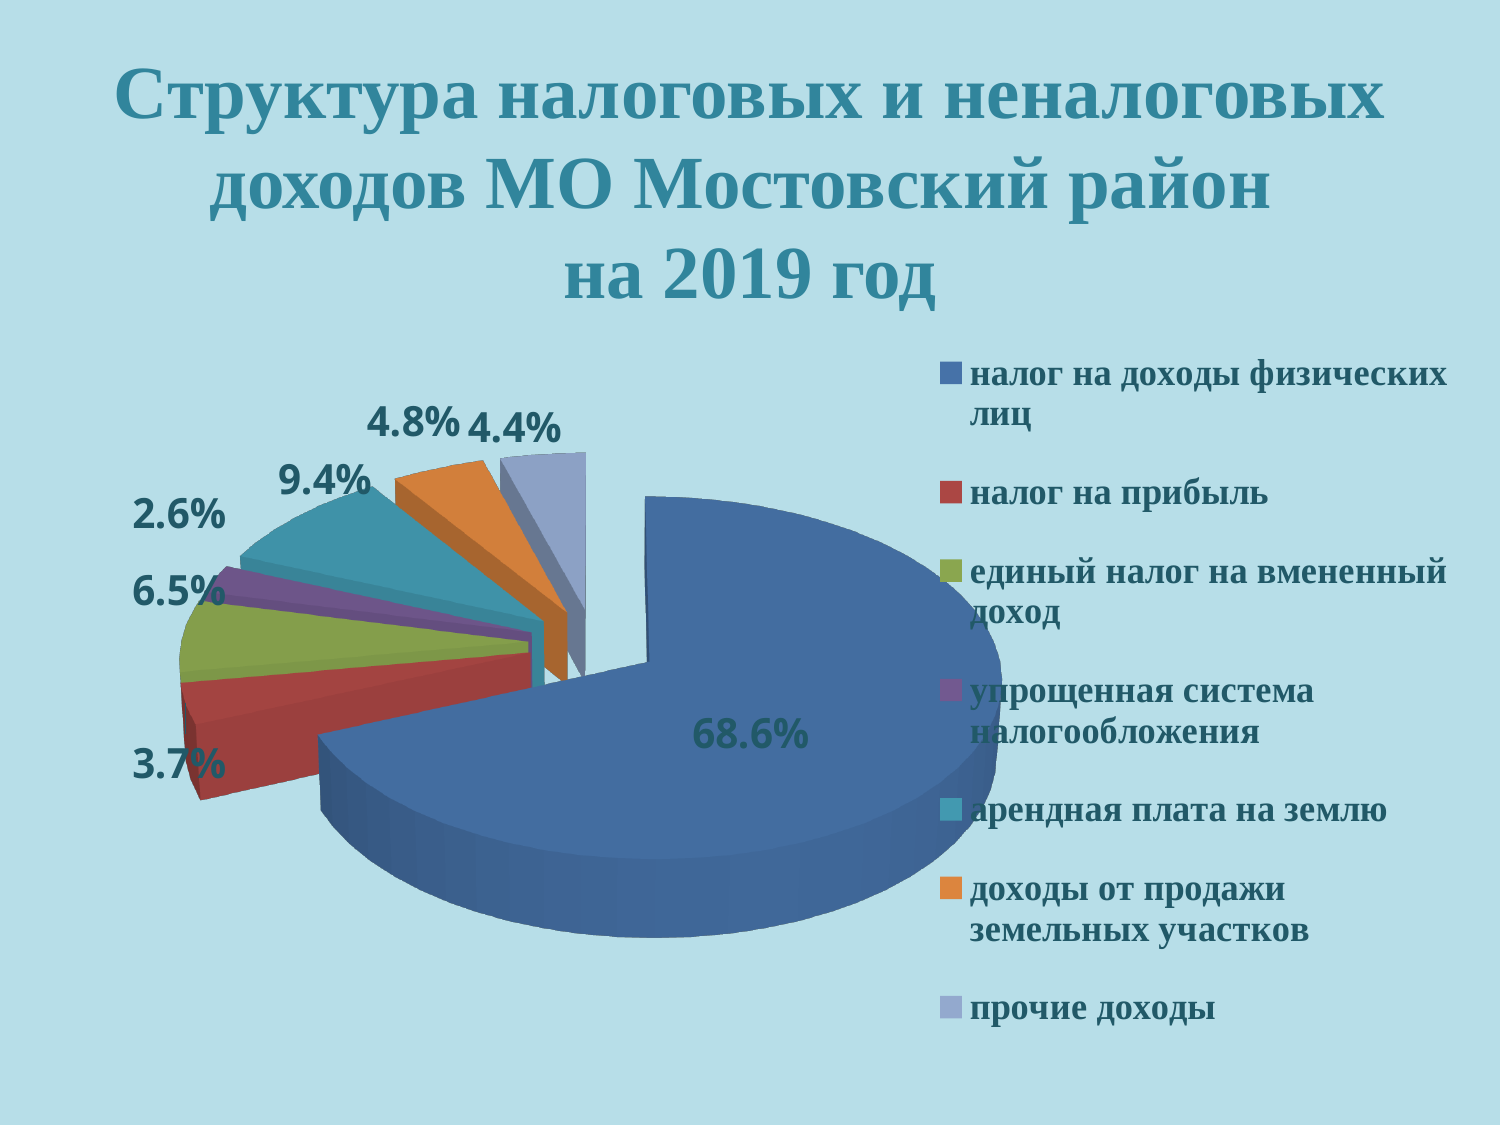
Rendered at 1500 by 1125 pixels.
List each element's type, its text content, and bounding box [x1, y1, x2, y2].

title Структура налоговых и неналоговых доходов МО Мостовский район на 2019 год [75, 45, 1425, 303]
chart [88, 314, 1471, 1083]
